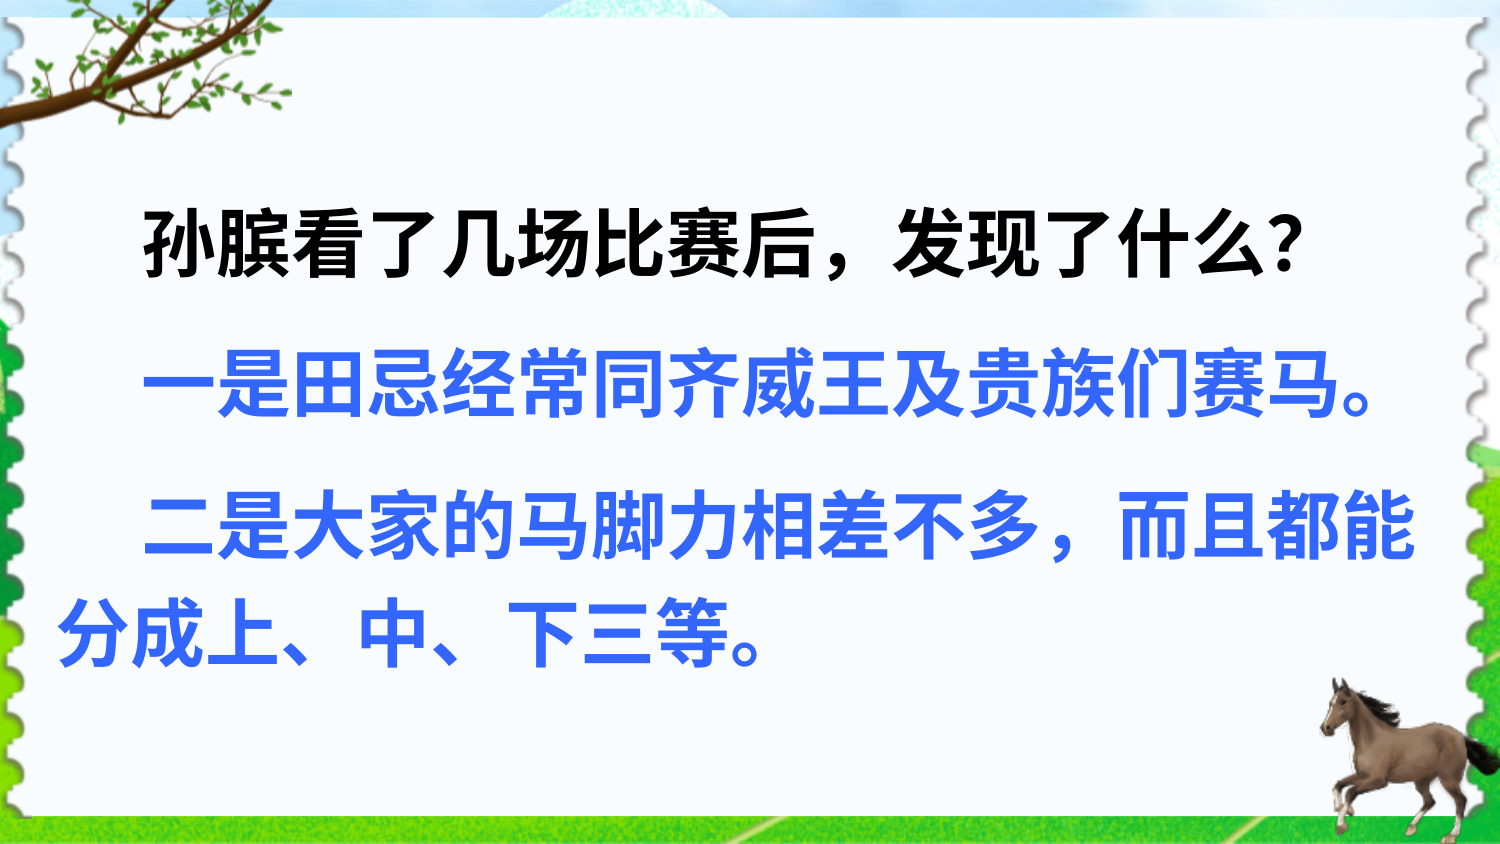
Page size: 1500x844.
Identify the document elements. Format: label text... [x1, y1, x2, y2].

text_box 二是大家的马脚力相差不多，而且都能分成上、中、下三等。 [41, 453, 1462, 684]
text_box 一是田忌经常同齐威王及贵族们赛马。 [41, 311, 1462, 435]
text_box 孙膑看了几场比赛后，发现了什么？ [41, 166, 1412, 294]
picture [0, 0, 1500, 844]
